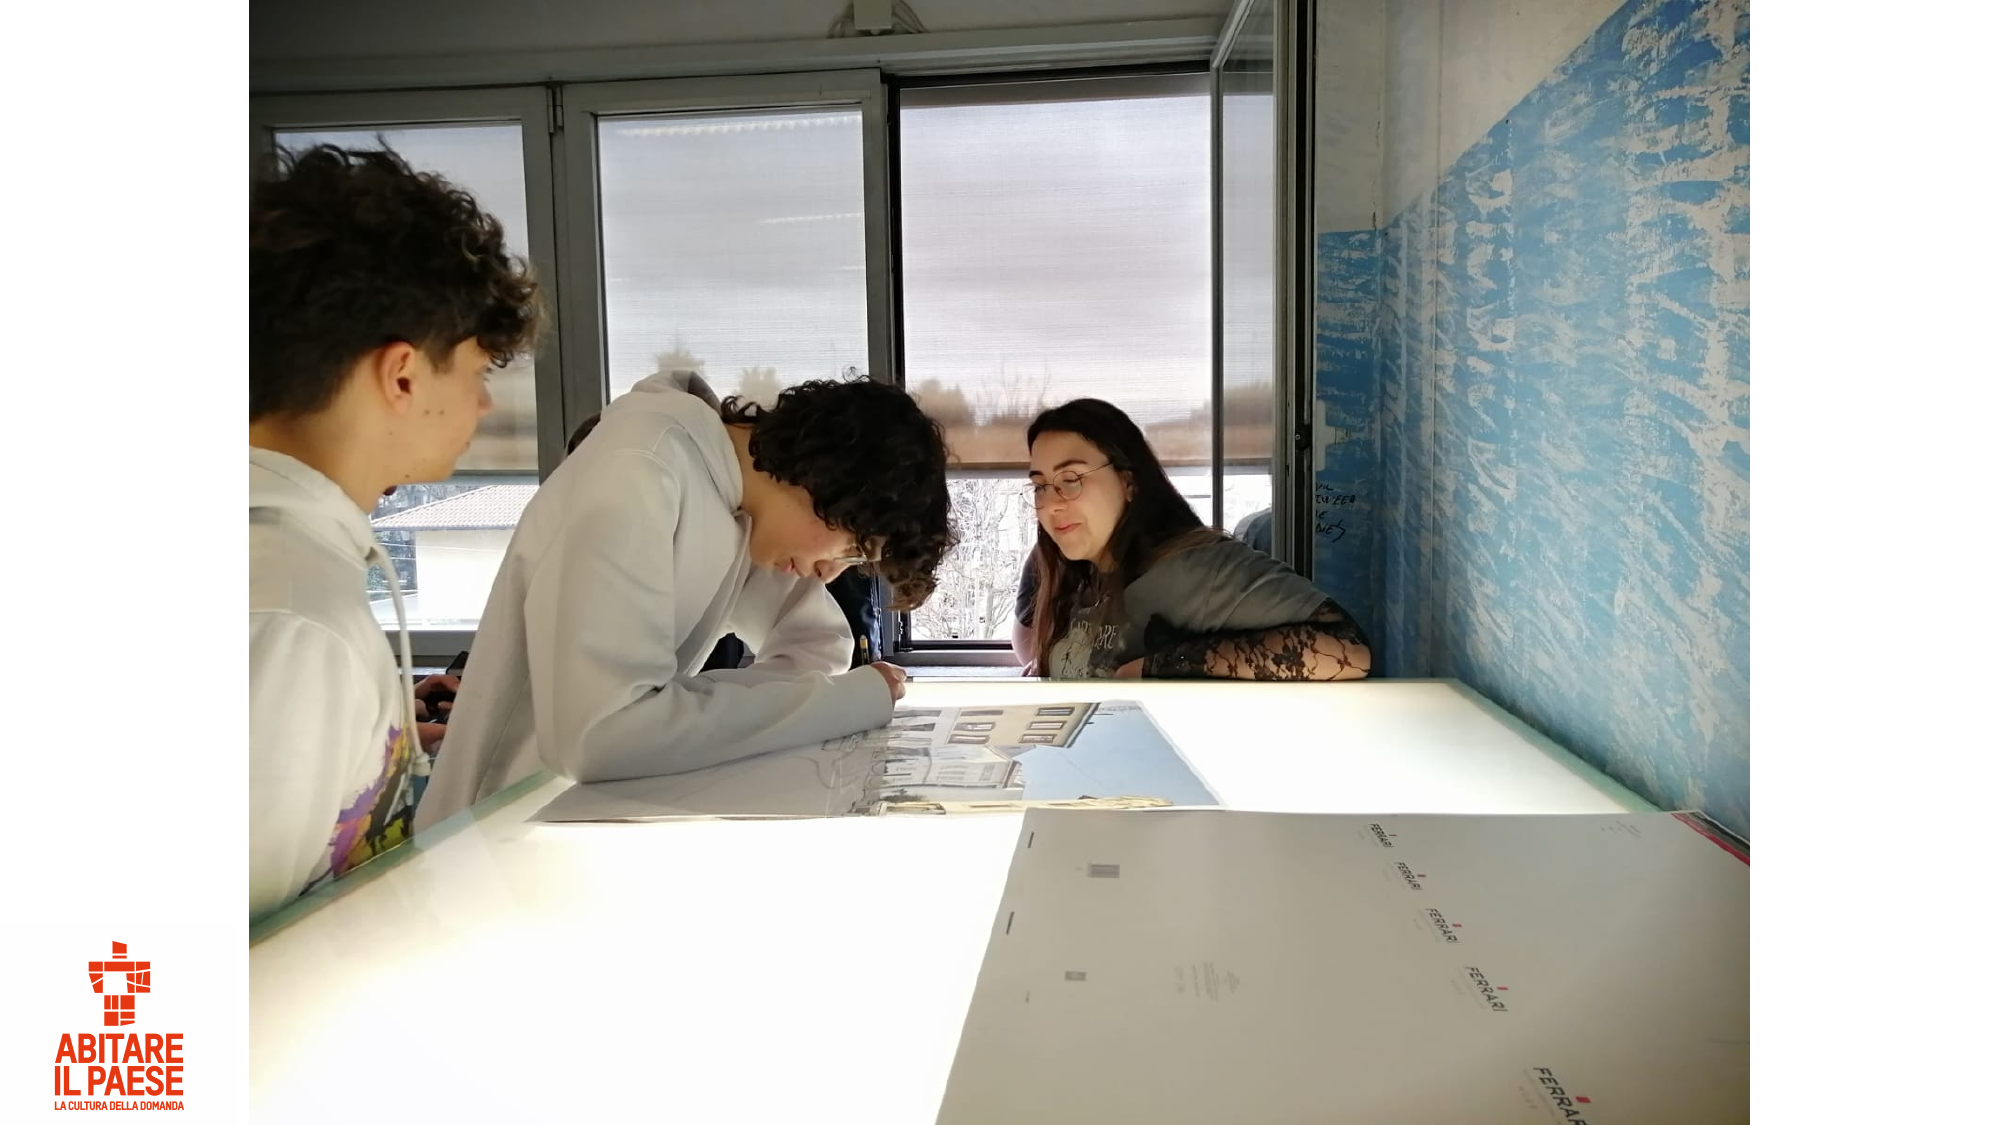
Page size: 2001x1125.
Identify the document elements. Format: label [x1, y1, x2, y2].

picture [249, 0, 1751, 1125]
picture [0, 922, 238, 1125]
